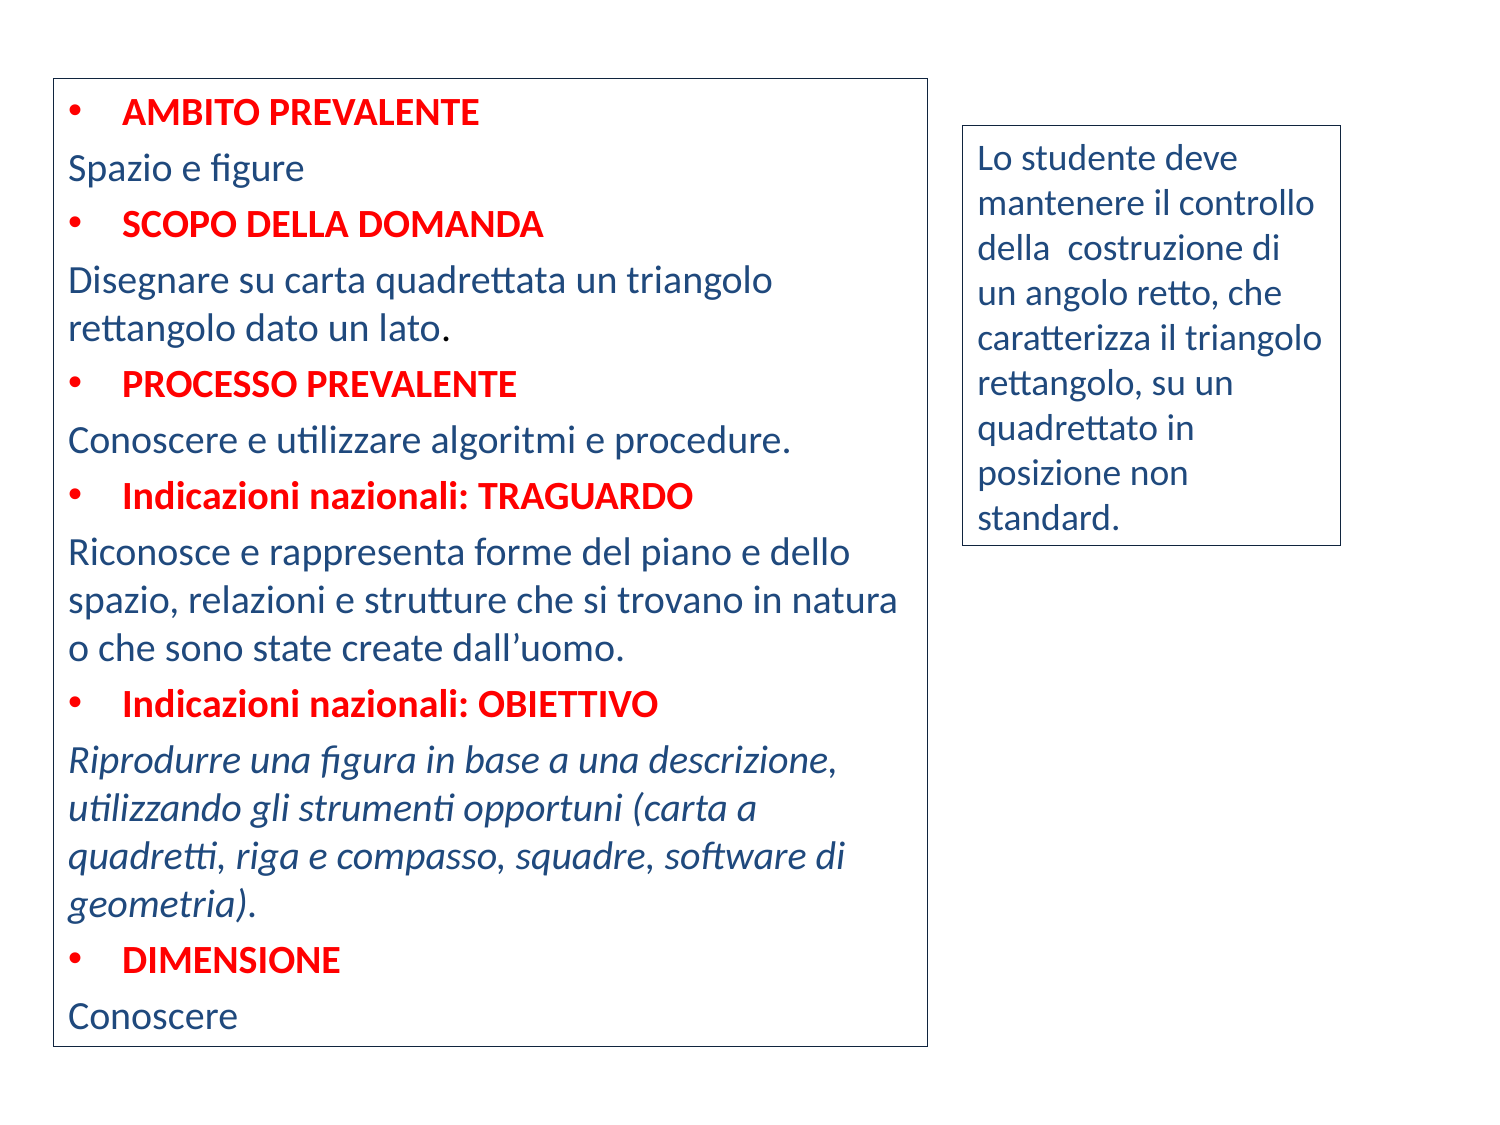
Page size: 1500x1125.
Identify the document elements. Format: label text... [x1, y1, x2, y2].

list AMBITO PREVALENTE Spazio e figure SCOPO DELLA DOMANDA Disegnare su carta quadrettata un triangolo rettangolo dato un lato. PROCESSO PREVALENTE Conoscere e utilizzare algoritmi e procedure. Indicazioni nazionali: TRAGUARDO Riconosce e rappresenta forme del piano e dello spazio, relazioni e strutture che si trovano in natura o che sono state create dall’uomo. Indicazioni nazionali: OBIETTIVO Riprodurre una figura in base a una descrizione, utilizzando gli strumenti opportuni (carta a quadretti, riga e compasso, squadre, software di geometria). DIMENSIONE Conoscere [53, 78, 928, 1047]
text_box Lo studente deve mantenere il controllo della costruzione di un angolo retto, che caratterizza il triangolo rettangolo, su un quadrettato in posizione non standard. [962, 125, 1341, 546]
